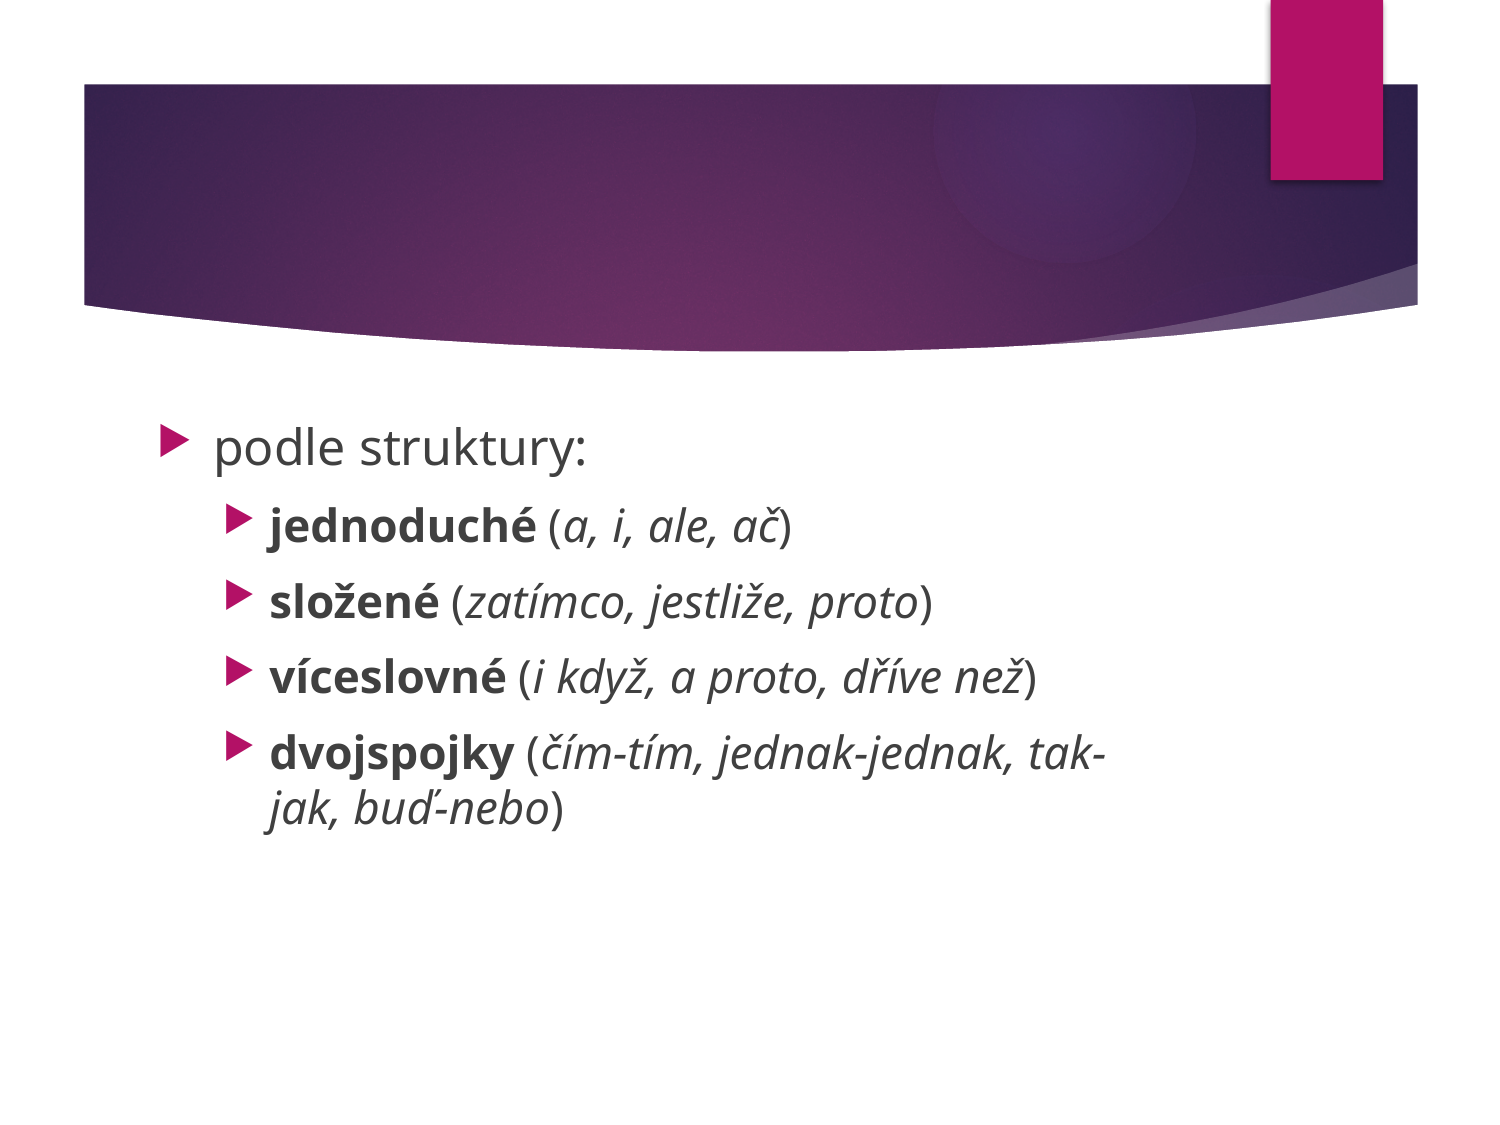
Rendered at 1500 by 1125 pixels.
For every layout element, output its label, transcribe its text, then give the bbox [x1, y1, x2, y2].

list podle struktury: jednoduché (a, i, ale, ač) složené (zatímco, jestliže, proto) víceslovné (i když, a proto, dříve než) dvojspojky (čím-tím, jednak-jednak, tak-jak, buď-nebo) [141, 408, 1183, 988]
